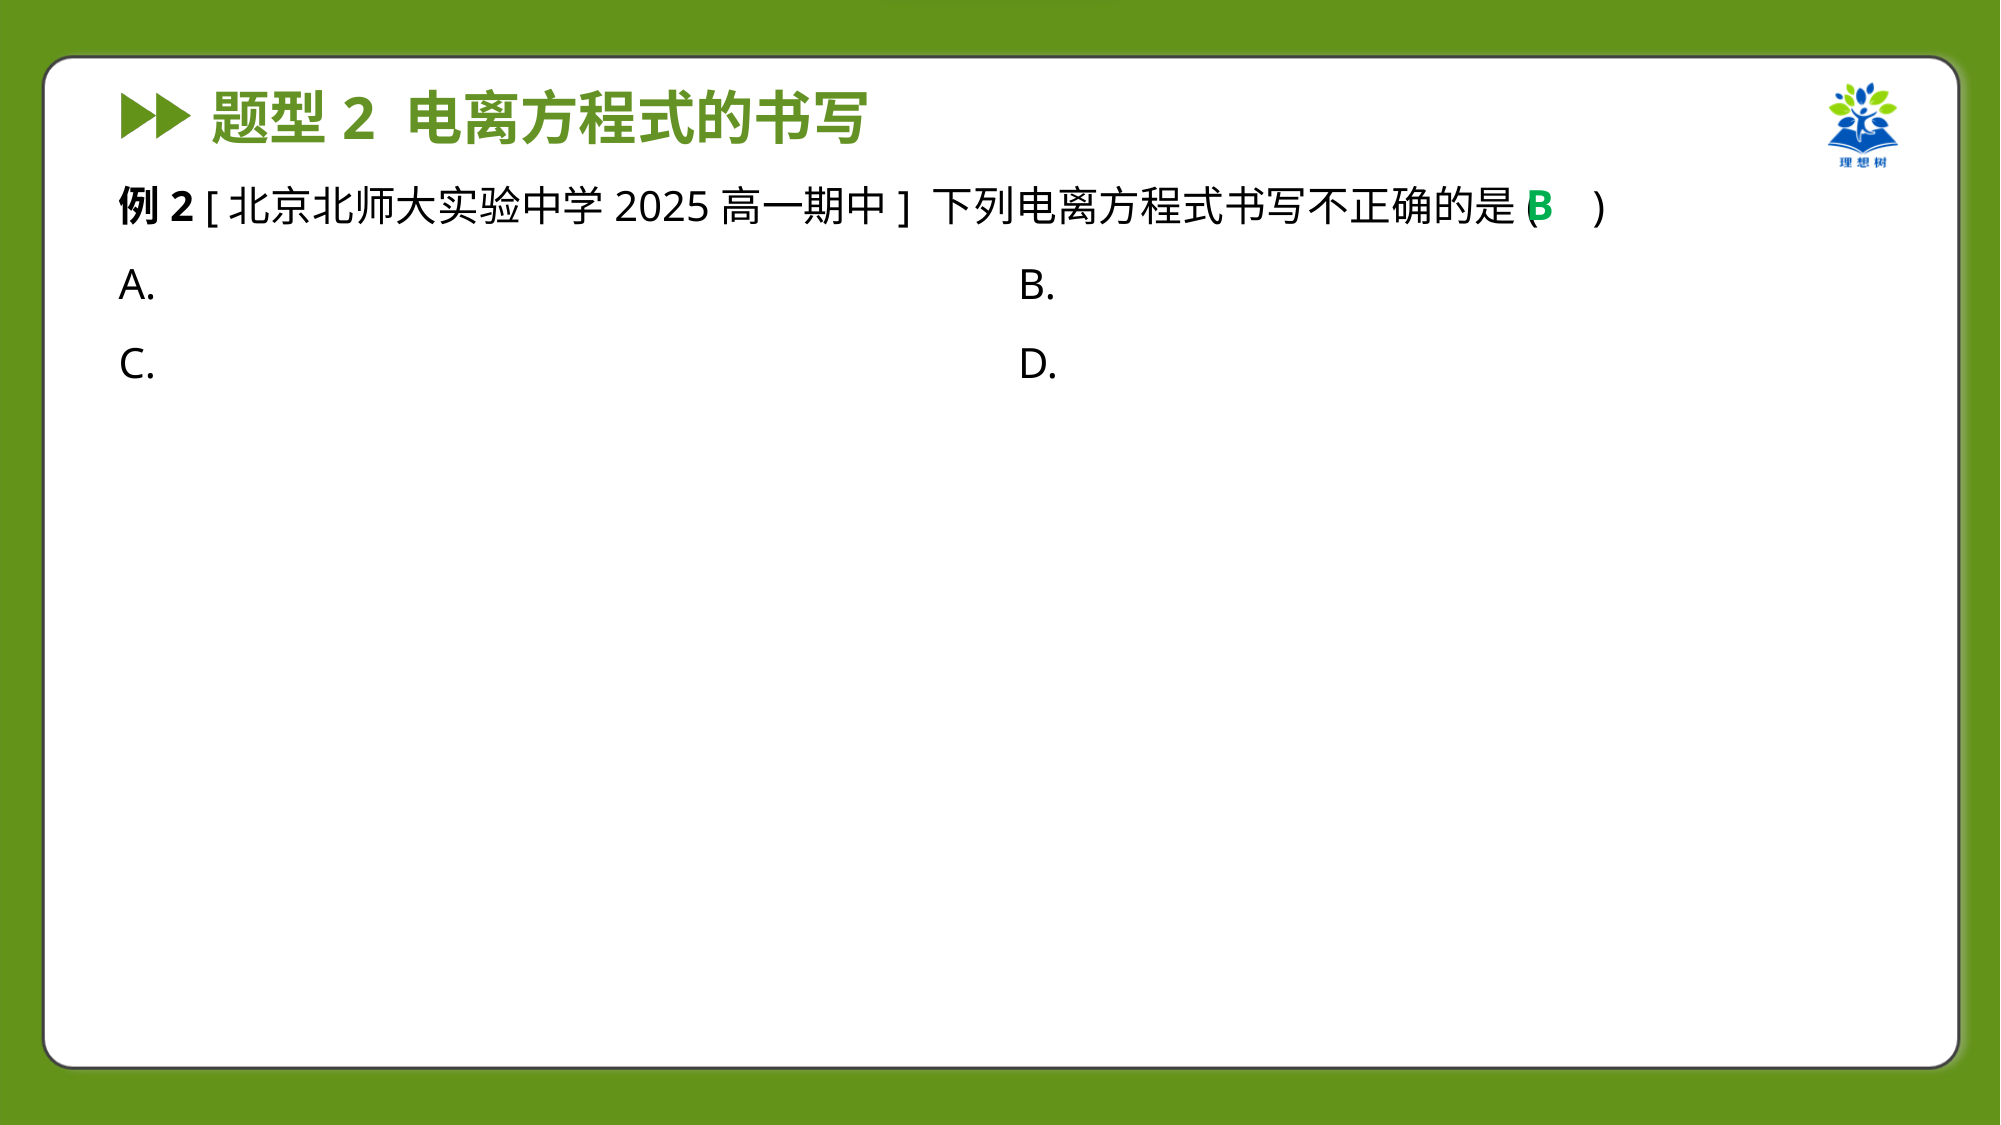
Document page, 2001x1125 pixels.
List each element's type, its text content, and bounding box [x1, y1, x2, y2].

picture [0, 0, 2000, 1125]
text_box 例2 [北京北师大实验中学2025高一期中] 下列电离方程式书写不正确的是( ) [118, 159, 1883, 223]
text_box B [1510, 156, 1570, 222]
